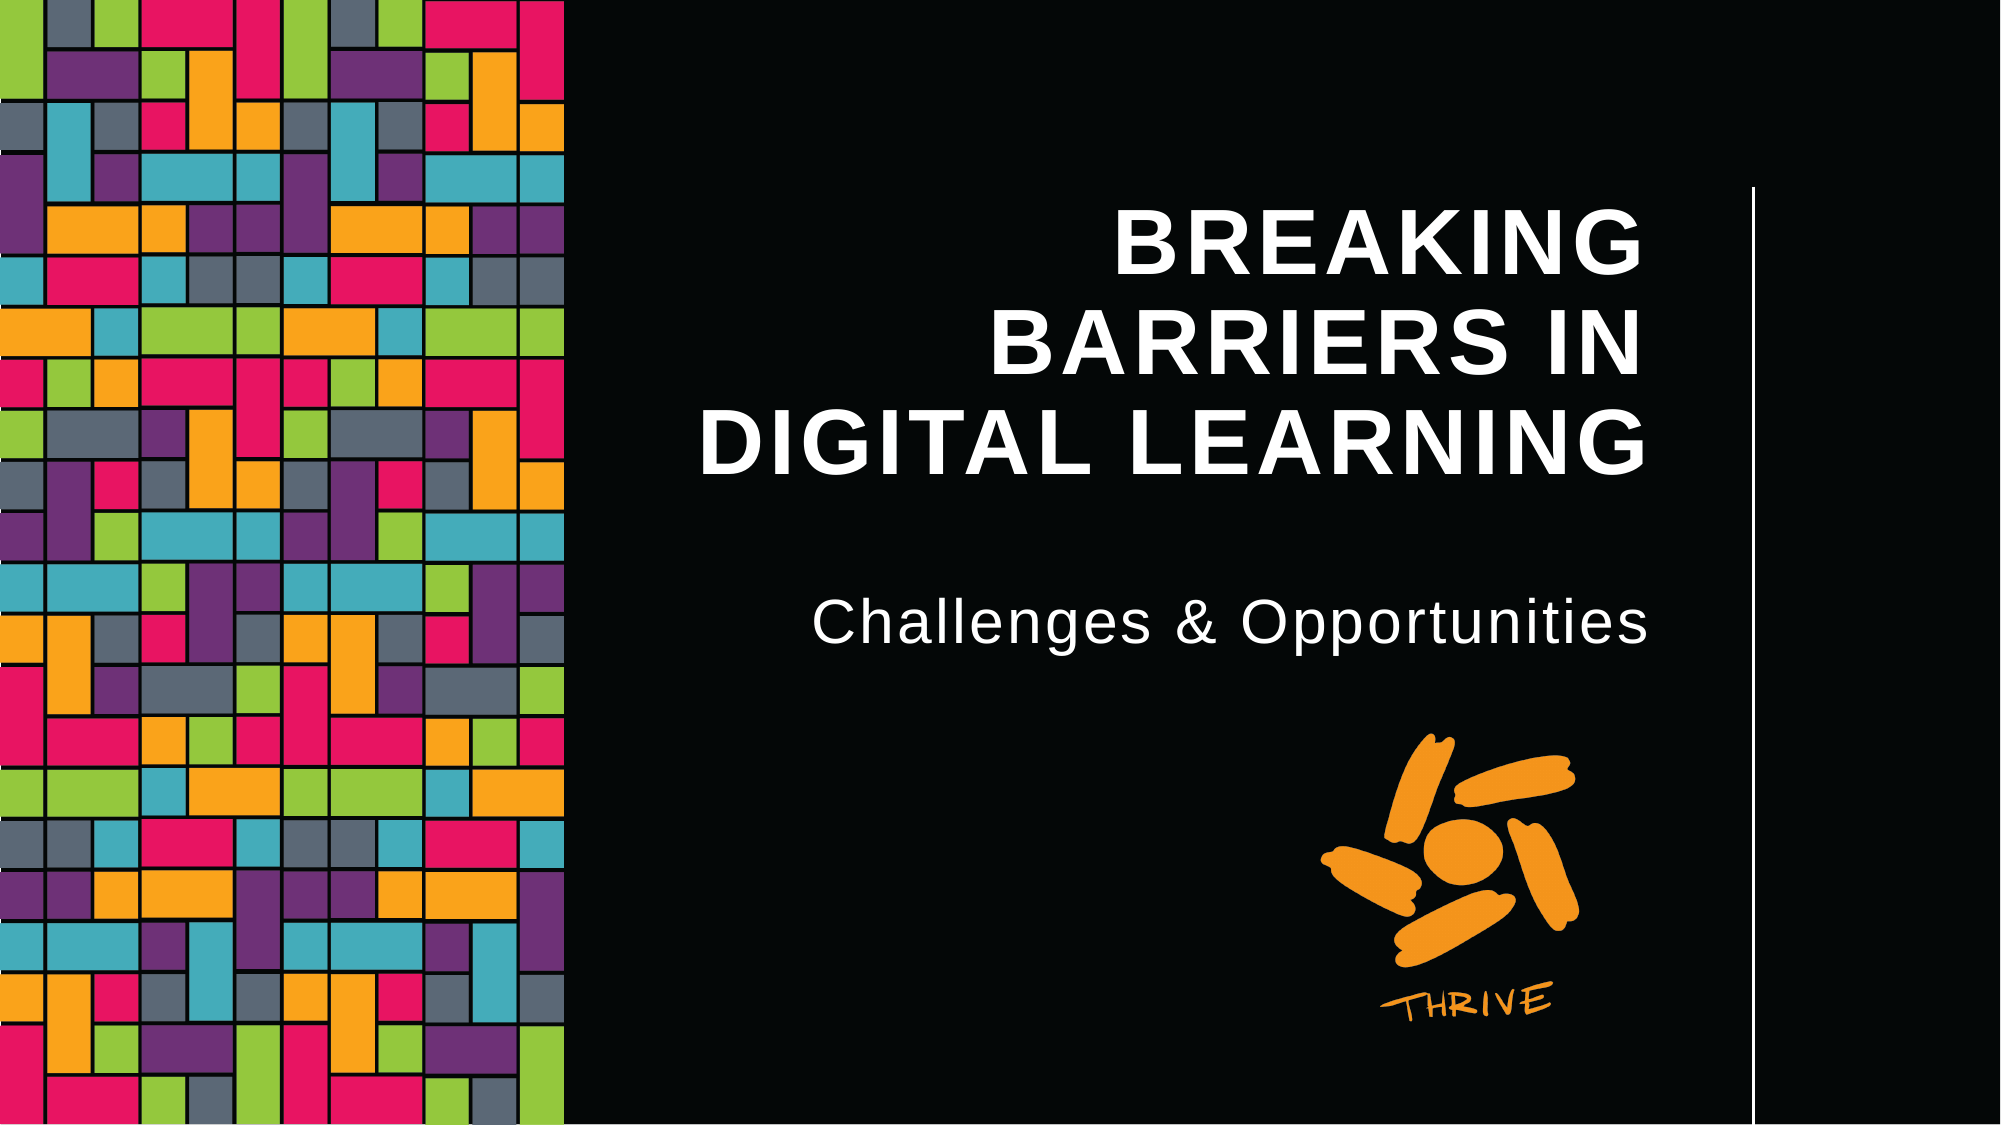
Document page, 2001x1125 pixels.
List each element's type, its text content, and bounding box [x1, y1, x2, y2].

title Breaking barriers in digital learning [677, 186, 1666, 531]
subtitle Challenges & Opportunities [677, 582, 1666, 668]
picture [0, 0, 2001, 1125]
